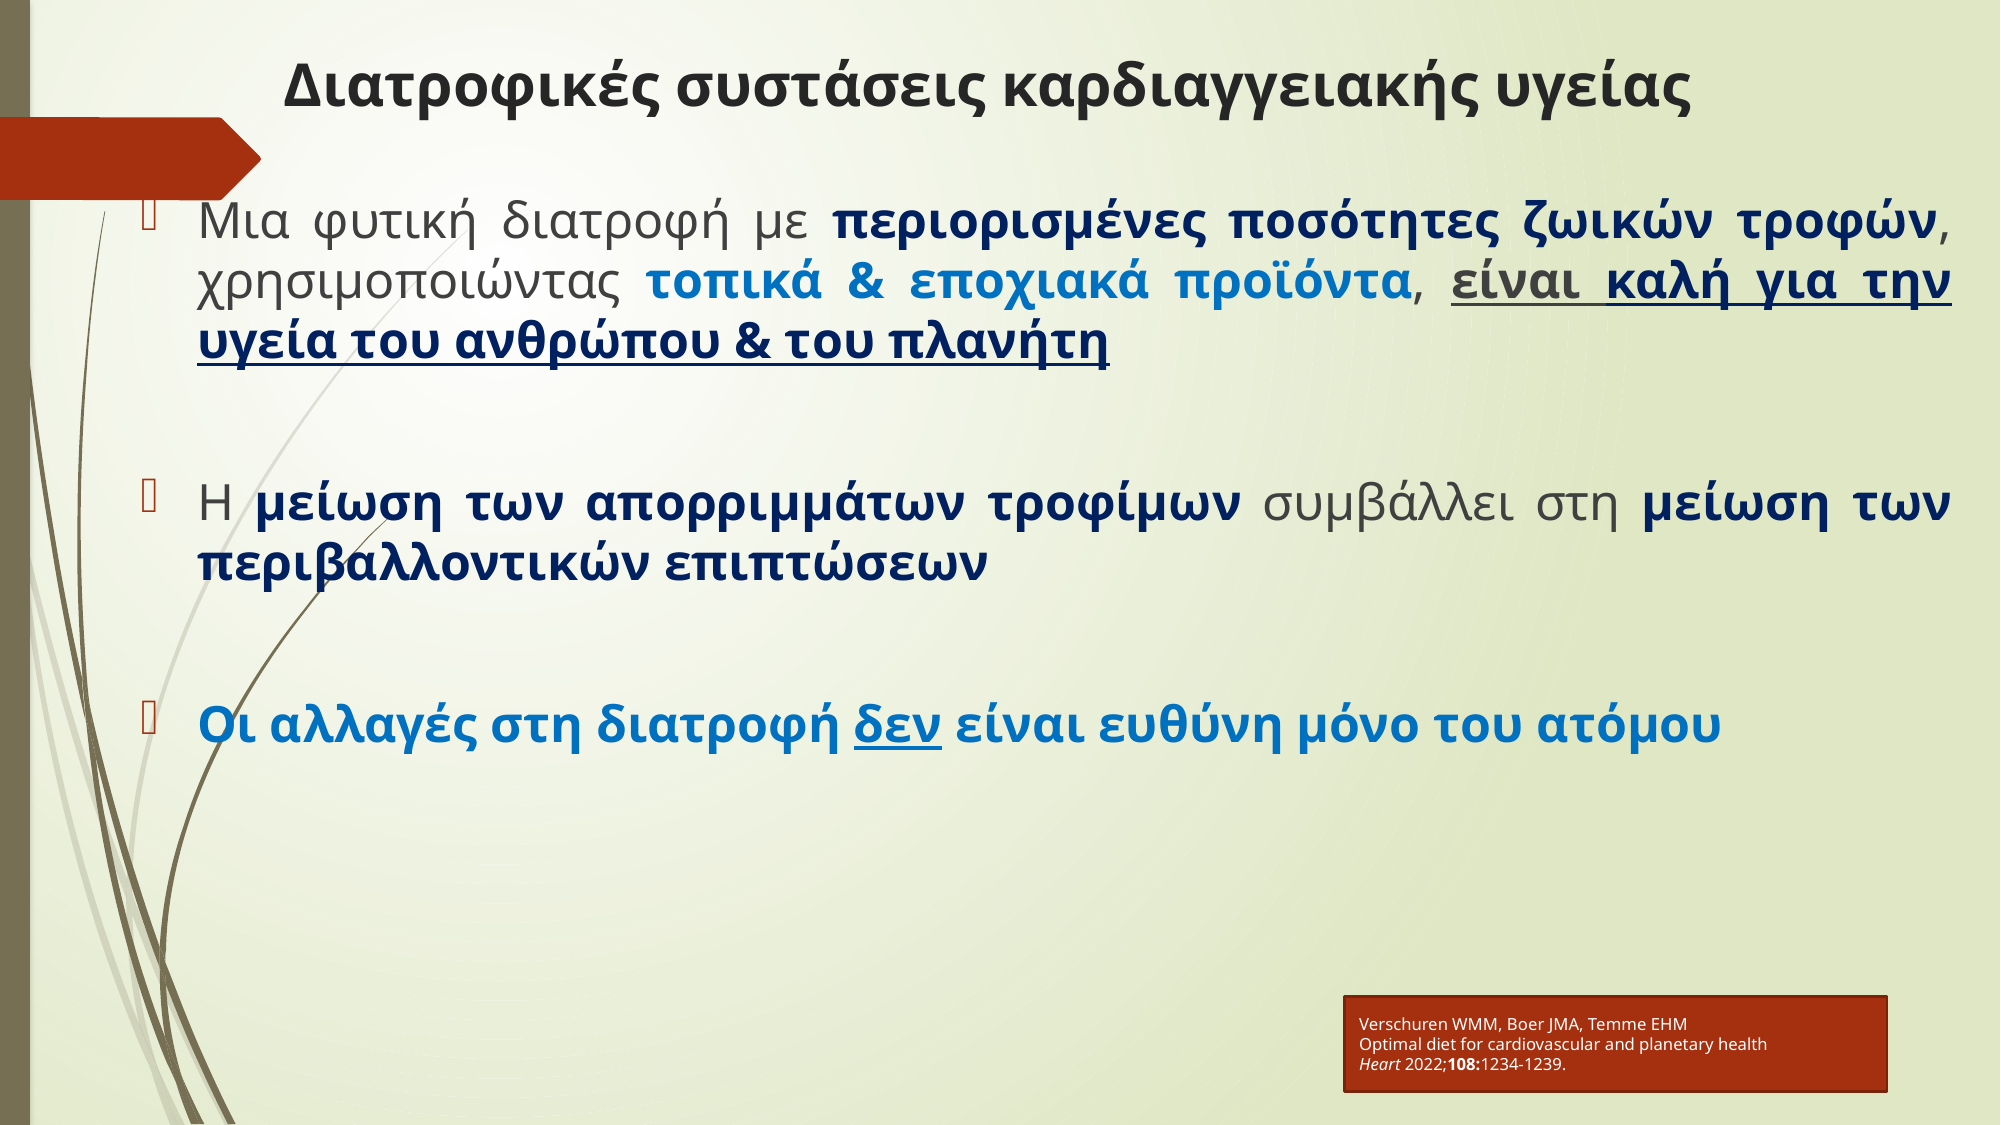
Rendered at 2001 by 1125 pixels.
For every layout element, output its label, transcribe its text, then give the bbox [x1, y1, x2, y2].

text_box Verschuren WMM, Boer JMA, Temme EHM Optimal diet for cardiovascular and planetary health Heart 2022;108:1234-1239. [1343, 995, 1888, 1093]
title Διατροφικές συστάσεις καρδιαγγειακής υγείας [268, 39, 1888, 128]
list Μια φυτική διατροφή με περιορισμένες ποσότητες ζωικών τροφών, χρησιμοποιώντας τοπικά & εποχιακά προϊόντα, είναι καλή για την υγεία του ανθρώπου & του πλανήτη Η μείωση των απορριμμάτων τροφίμων συμβάλλει στη μείωση των περιβαλλοντικών επιπτώσεων Οι αλλαγές στη διατροφή δεν είναι ευθύνη μόνο του ατόμου [125, 181, 1968, 1092]
